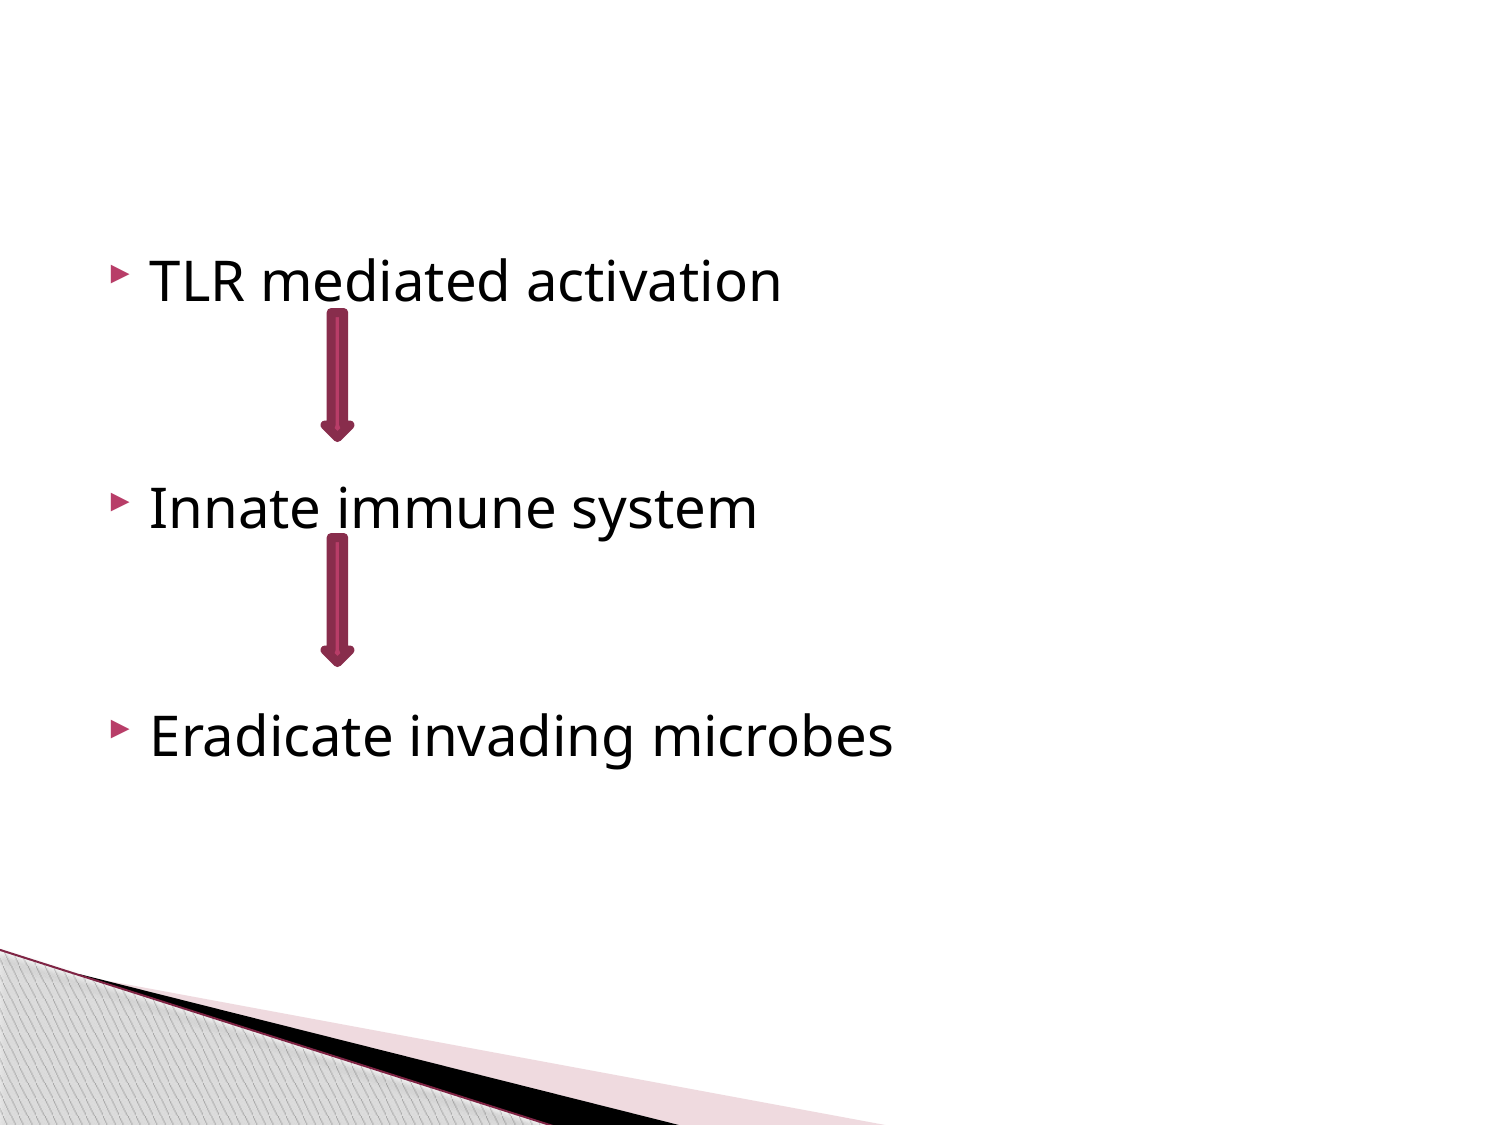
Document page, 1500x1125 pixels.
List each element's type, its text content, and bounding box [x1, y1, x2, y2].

text_box [320, 533, 355, 668]
list TLR mediated activation Innate immune system Eradicate invading microbes [75, 237, 1300, 1062]
text_box [320, 308, 355, 443]
